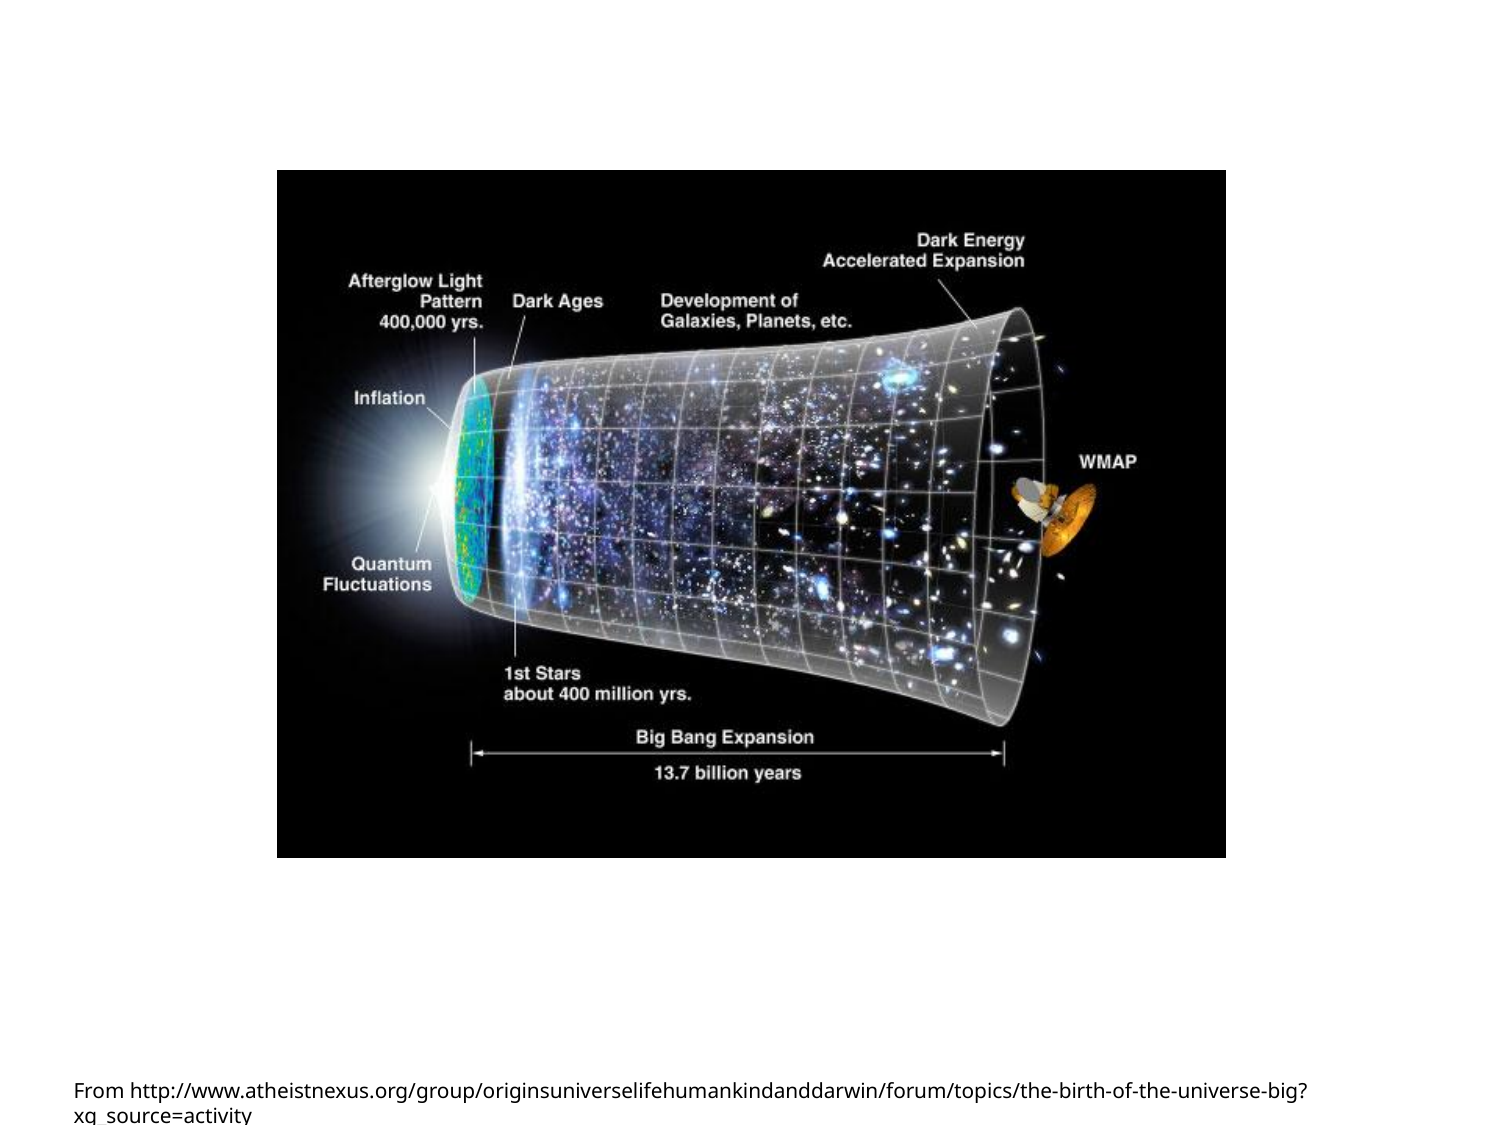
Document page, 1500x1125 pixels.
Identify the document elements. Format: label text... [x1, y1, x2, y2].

picture [277, 170, 1226, 858]
text_box From http://www.atheistnexus.org/group/originsuniverselifehumankindanddarwin/forum/topics/the-birth-of-the-universe-big?xg_source=activity [58, 1070, 1500, 1125]
